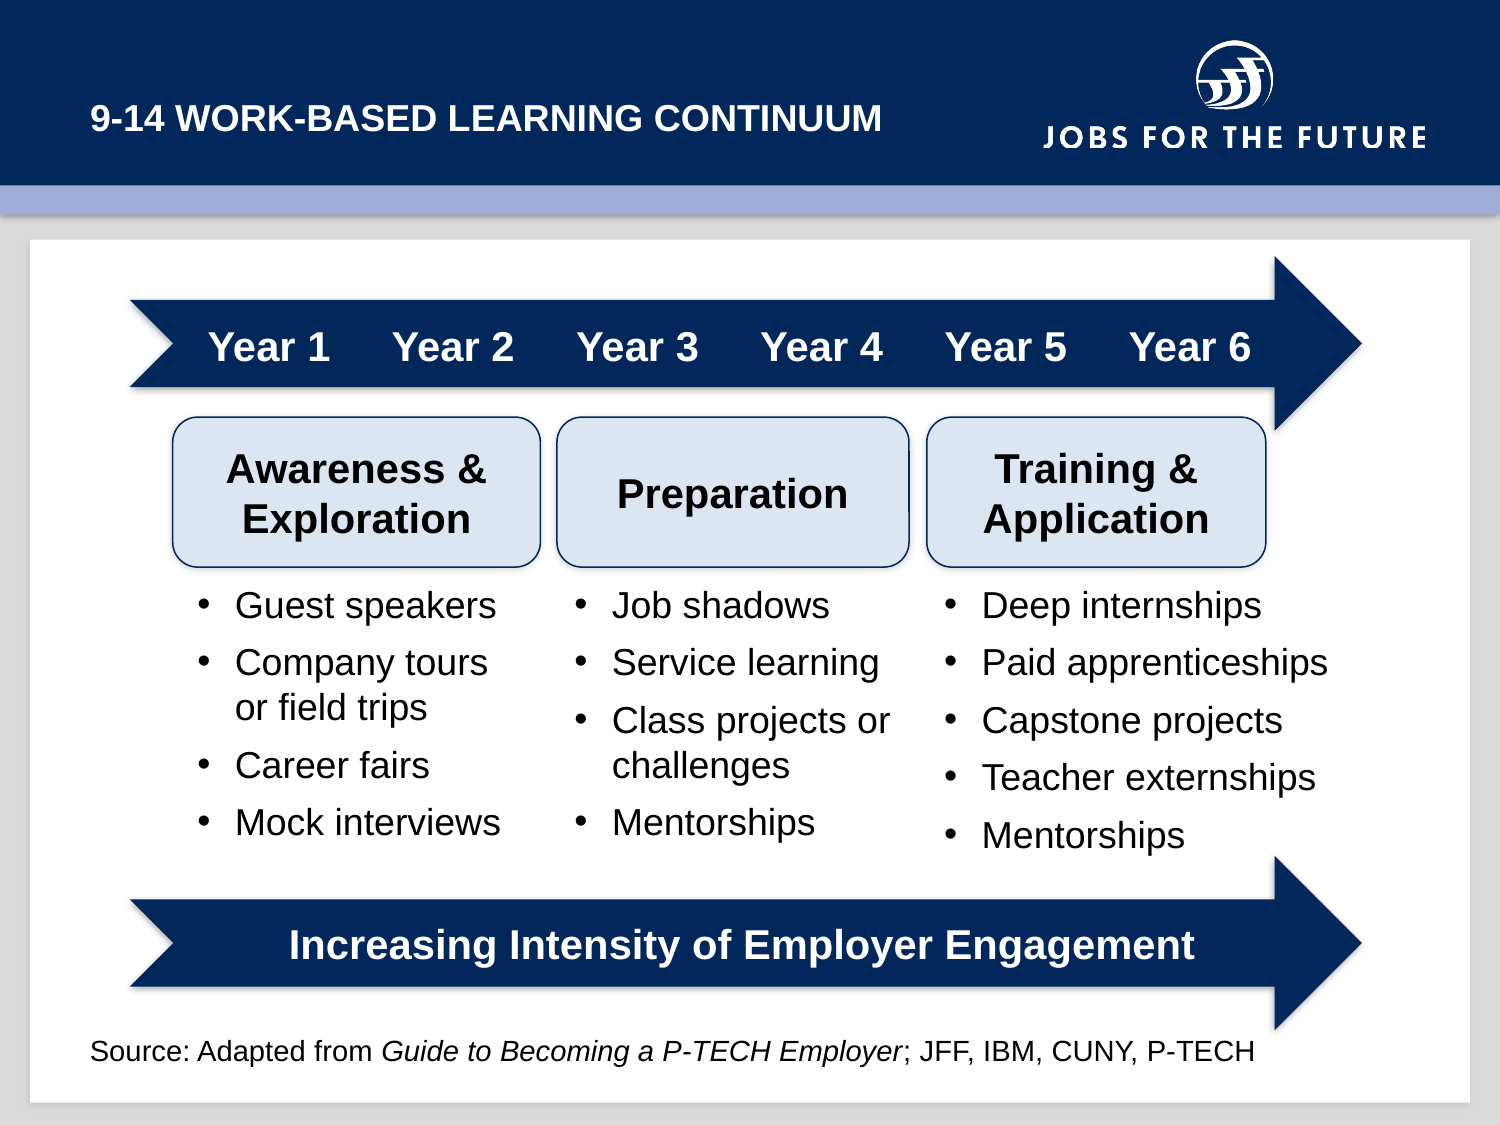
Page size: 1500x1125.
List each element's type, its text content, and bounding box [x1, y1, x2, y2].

text_box Source: Adapted from Guide to Becoming a P-TECH Employer; JFF, IBM, CUNY, P-TECH [74, 1024, 1396, 1075]
text_box Guest speakers Company tours or field trips Career fairs Mock interviews [182, 573, 540, 851]
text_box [129, 855, 1363, 1031]
text_box Preparation [556, 439, 910, 568]
text_box Deep internships Paid apprenticeships Capstone projects Teacher externships Mentorships [929, 573, 1396, 864]
text_box Awareness & Exploration [172, 439, 541, 568]
text_box Job shadows Service learning Class projects or challenges Mentorships [559, 573, 908, 851]
text_box Training & Application [926, 439, 1266, 568]
title 9-14 WORK-BASED LEARNING CONTINUUM [75, 45, 1013, 188]
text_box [129, 255, 1363, 431]
